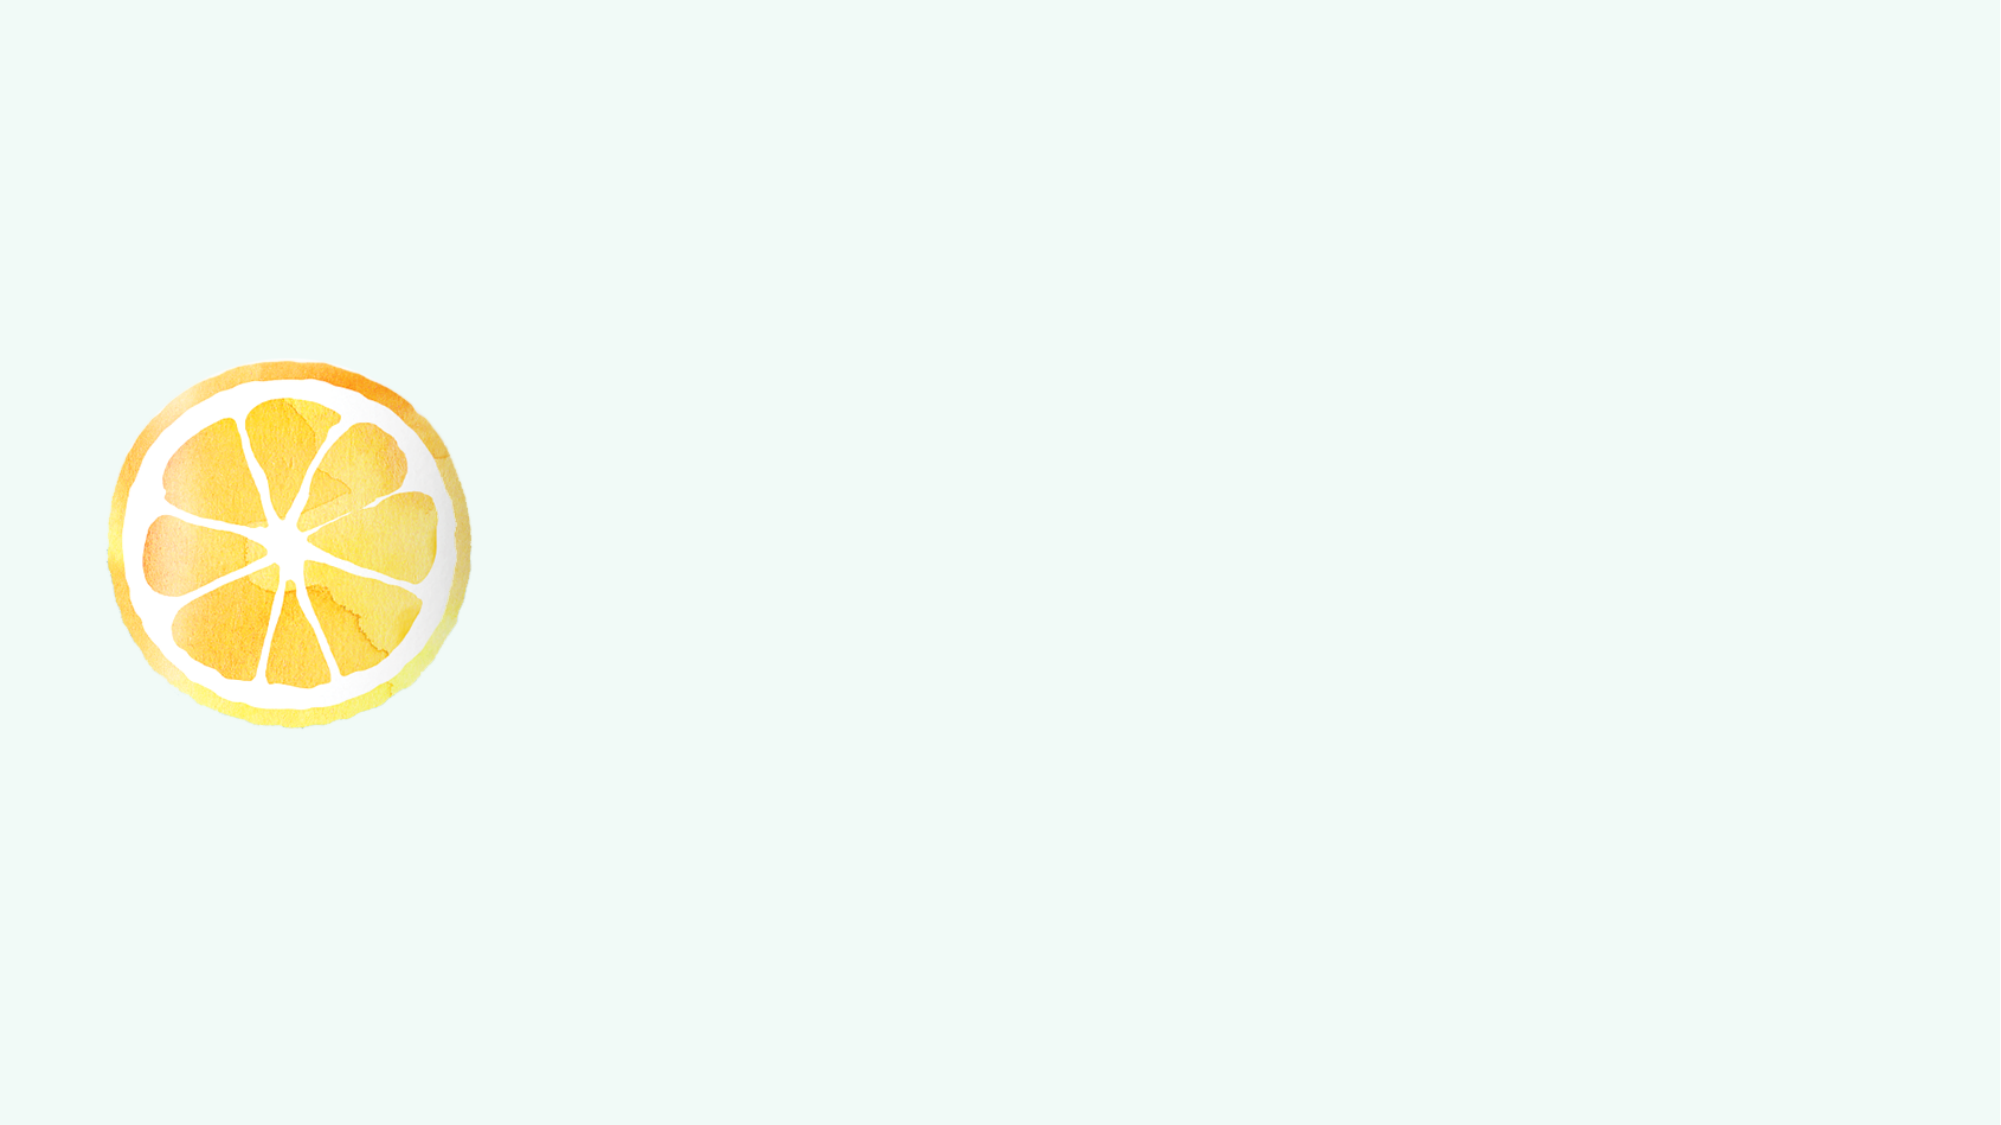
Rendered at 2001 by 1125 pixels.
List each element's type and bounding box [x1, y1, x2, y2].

picture [102, 355, 475, 731]
